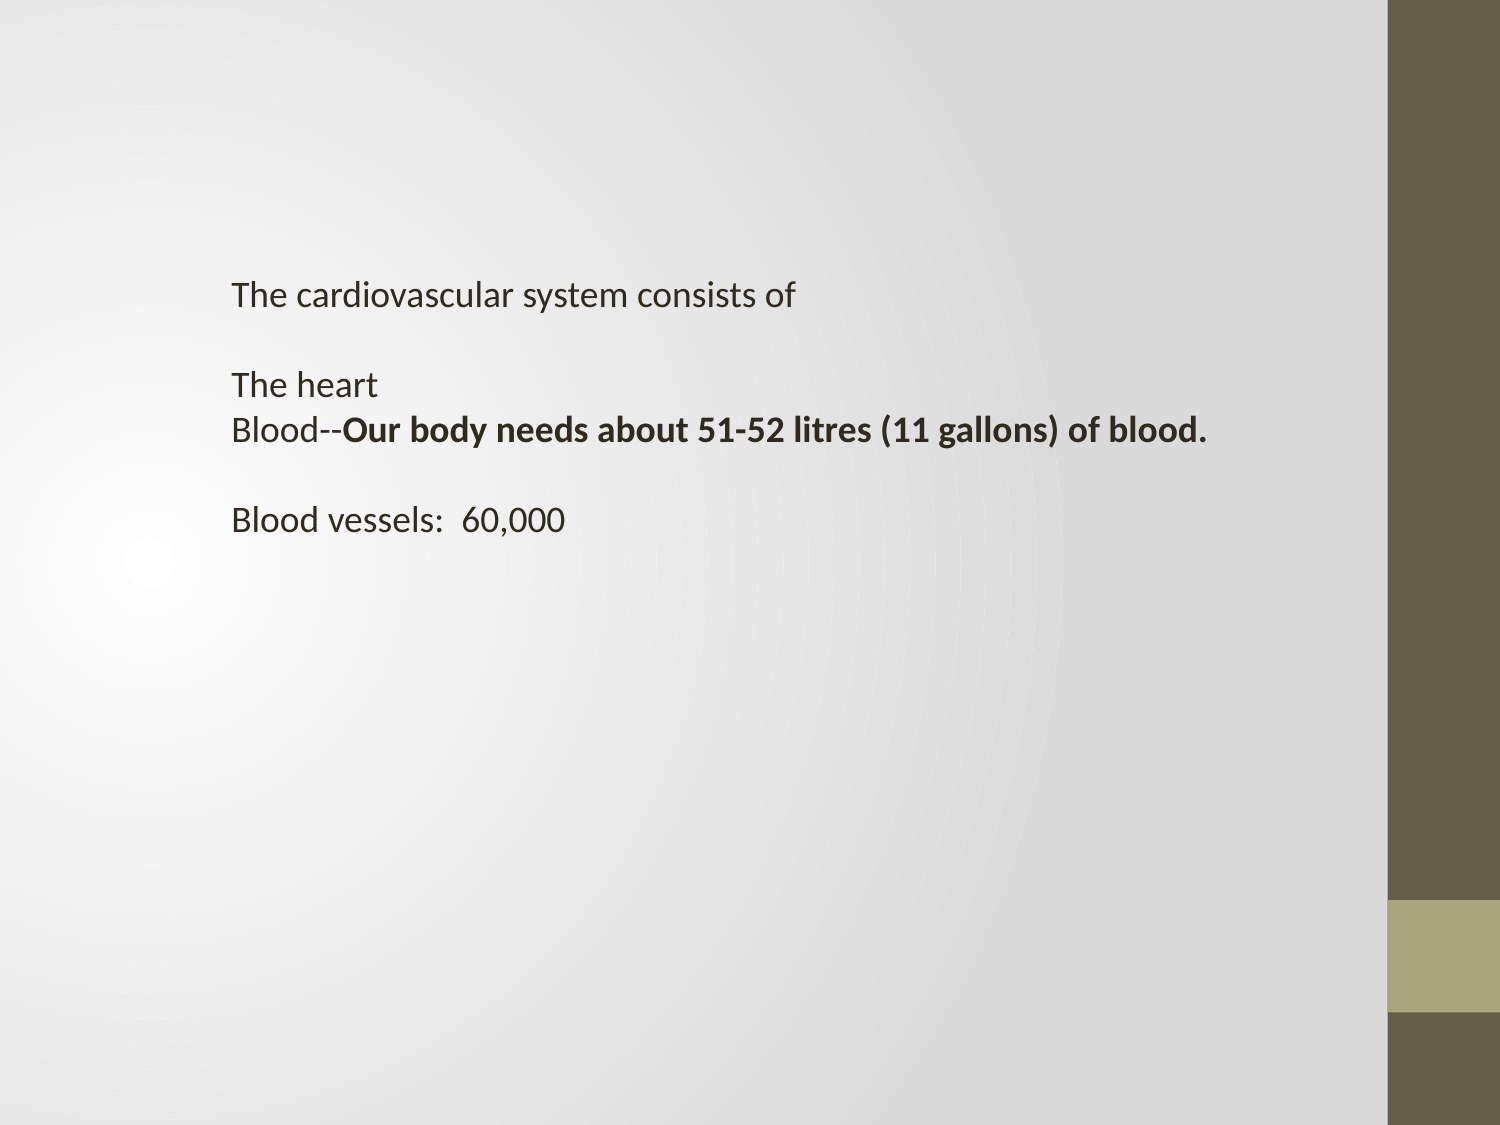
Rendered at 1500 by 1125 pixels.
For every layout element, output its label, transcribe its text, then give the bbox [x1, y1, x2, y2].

text_box The cardiovascular system consists of The heart Blood--Our body needs about 51-52 litres (11 gallons) of blood. Blood vessels: 60,000 [216, 262, 1224, 548]
